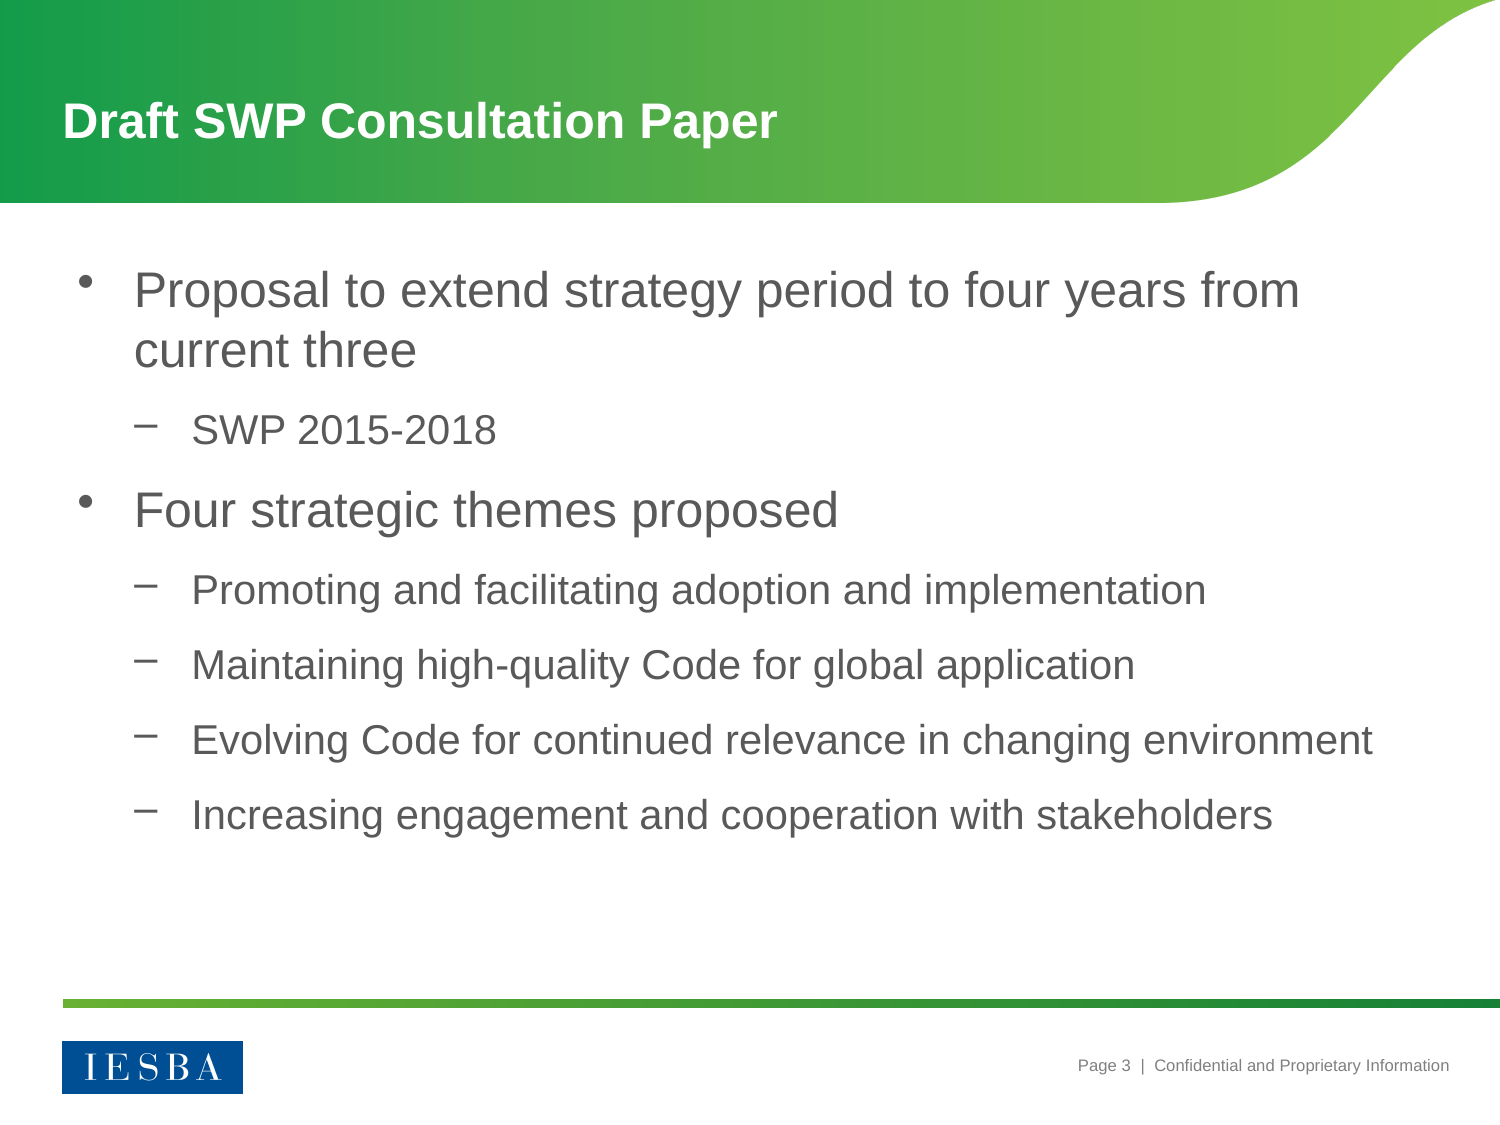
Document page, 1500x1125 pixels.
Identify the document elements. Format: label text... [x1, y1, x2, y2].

picture [0, 0, 1497, 203]
list Proposal to extend strategy period to four years from current three SWP 2015-2018 Four strategic themes proposed Promoting and facilitating adoption and implementation Maintaining high-quality Code for global application Evolving Code for continued relevance in changing environment Increasing engagement and cooperation with stakeholders [62, 249, 1463, 1000]
title Draft SWP Consultation Paper [62, 75, 1300, 163]
picture [62, 1041, 243, 1094]
